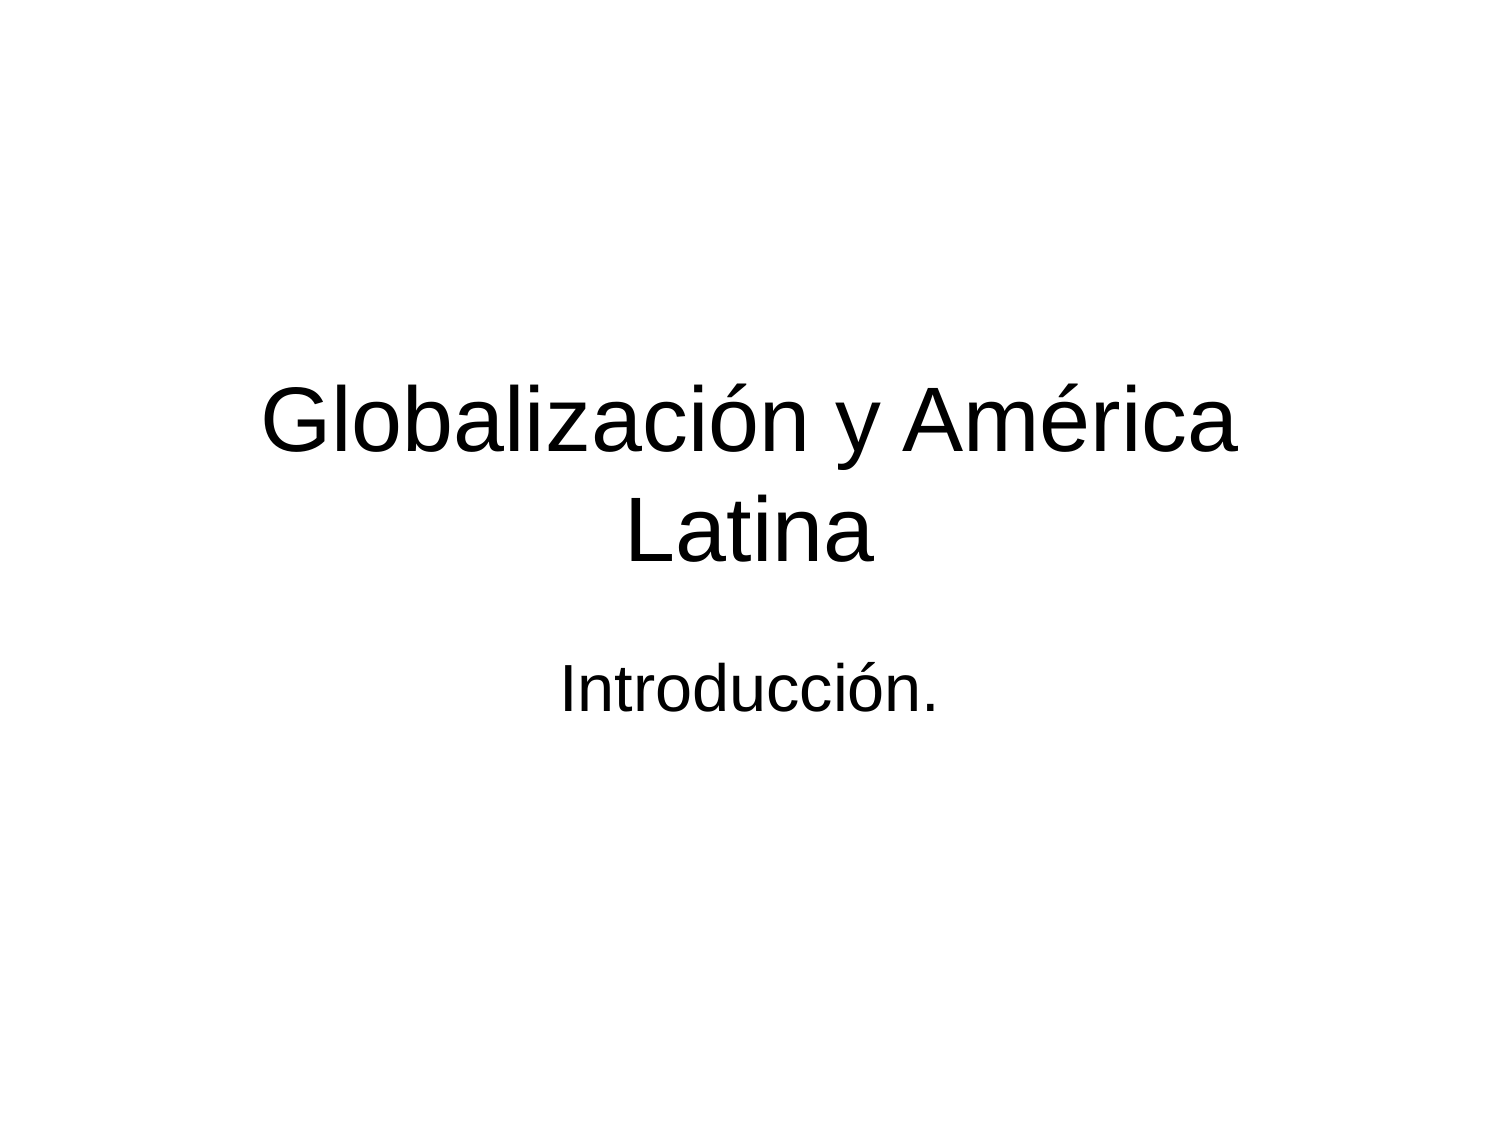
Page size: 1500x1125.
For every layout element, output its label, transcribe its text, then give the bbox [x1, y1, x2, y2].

subtitle Introducción. [224, 637, 1276, 926]
title Globalización y América Latina [112, 349, 1388, 591]
